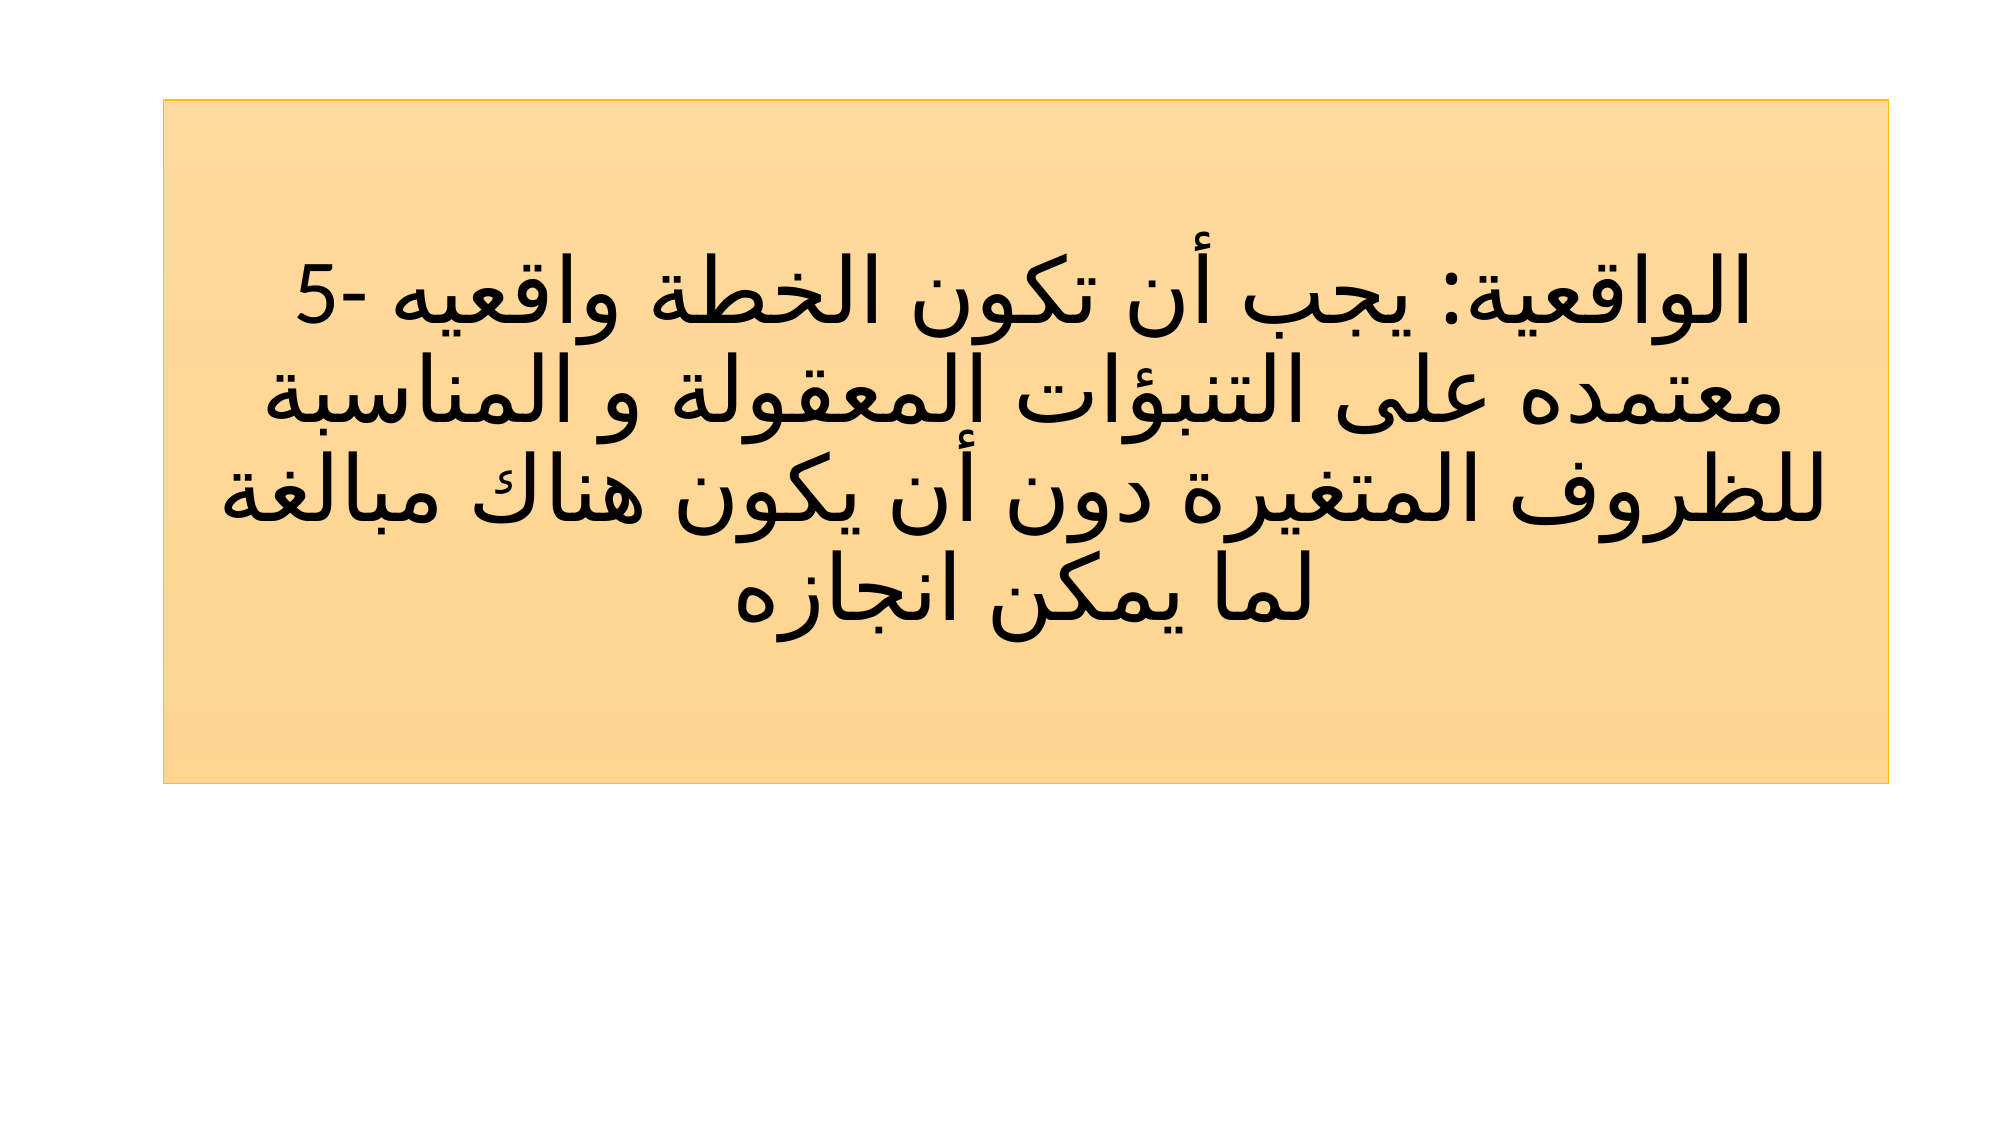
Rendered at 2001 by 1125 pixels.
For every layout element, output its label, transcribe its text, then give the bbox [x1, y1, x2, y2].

title 5- الواقعية: يجب أن تكون الخطة واقعيه معتمده على التنبؤات المعقولة و المناسبة للظروف المتغيرة دون أن يكون هناك مبالغة لما يمكن انجازه [163, 99, 1889, 784]
